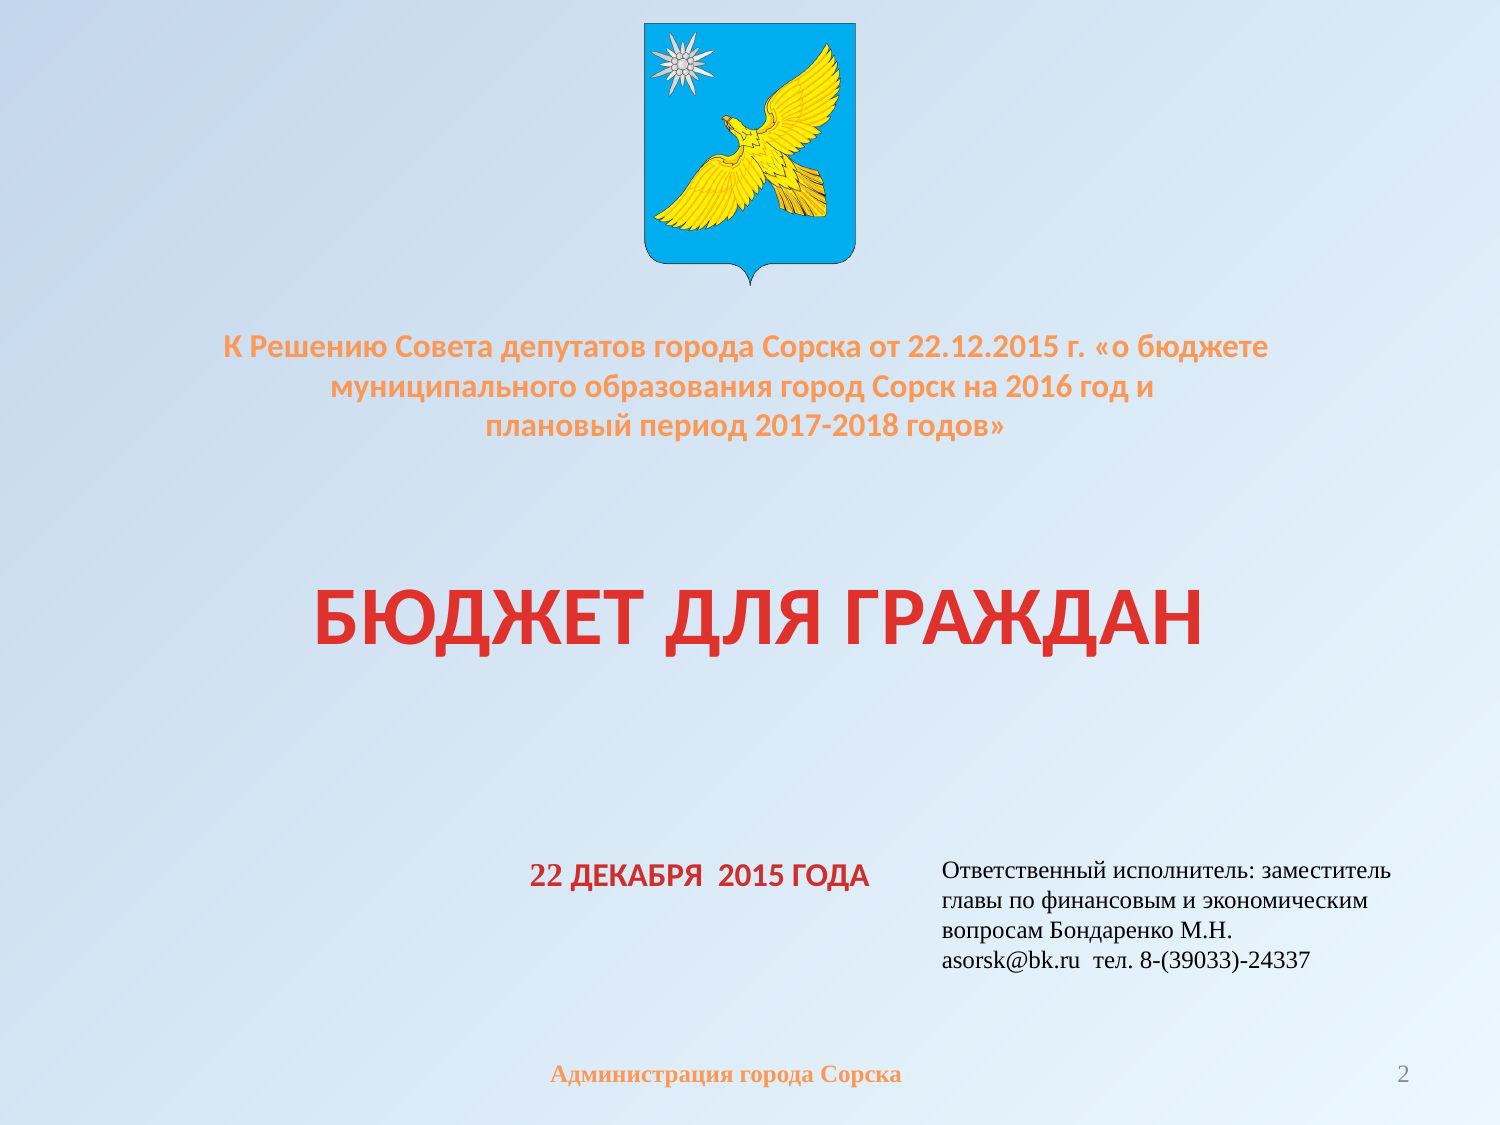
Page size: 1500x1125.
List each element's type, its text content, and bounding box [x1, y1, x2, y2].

text_box 22 ДЕКАБРЯ 2015 ГОДА [226, 846, 927, 901]
text_box Ответственный исполнитель: заместитель главы по финансовым и экономическим вопросам Бондаренко М.Н. asorsk@bk.ru тел. 8-(39033)-24337 [927, 846, 1412, 981]
footer Администрация города Сорска [147, 1042, 1306, 1103]
picture [644, 241, 856, 288]
slide_number 2 [1306, 1042, 1425, 1103]
list БЮДЖЕТ ДЛЯ ГРАЖДАН [139, 444, 1360, 669]
title К Решению Совета депутатов города Сорска от 22.12.2015 г. «о бюджете муниципального образования город Сорск на 2016 год и плановый период 2017-2018 годов» [86, 316, 1407, 542]
picture [656, 45, 840, 230]
picture [653, 35, 712, 93]
